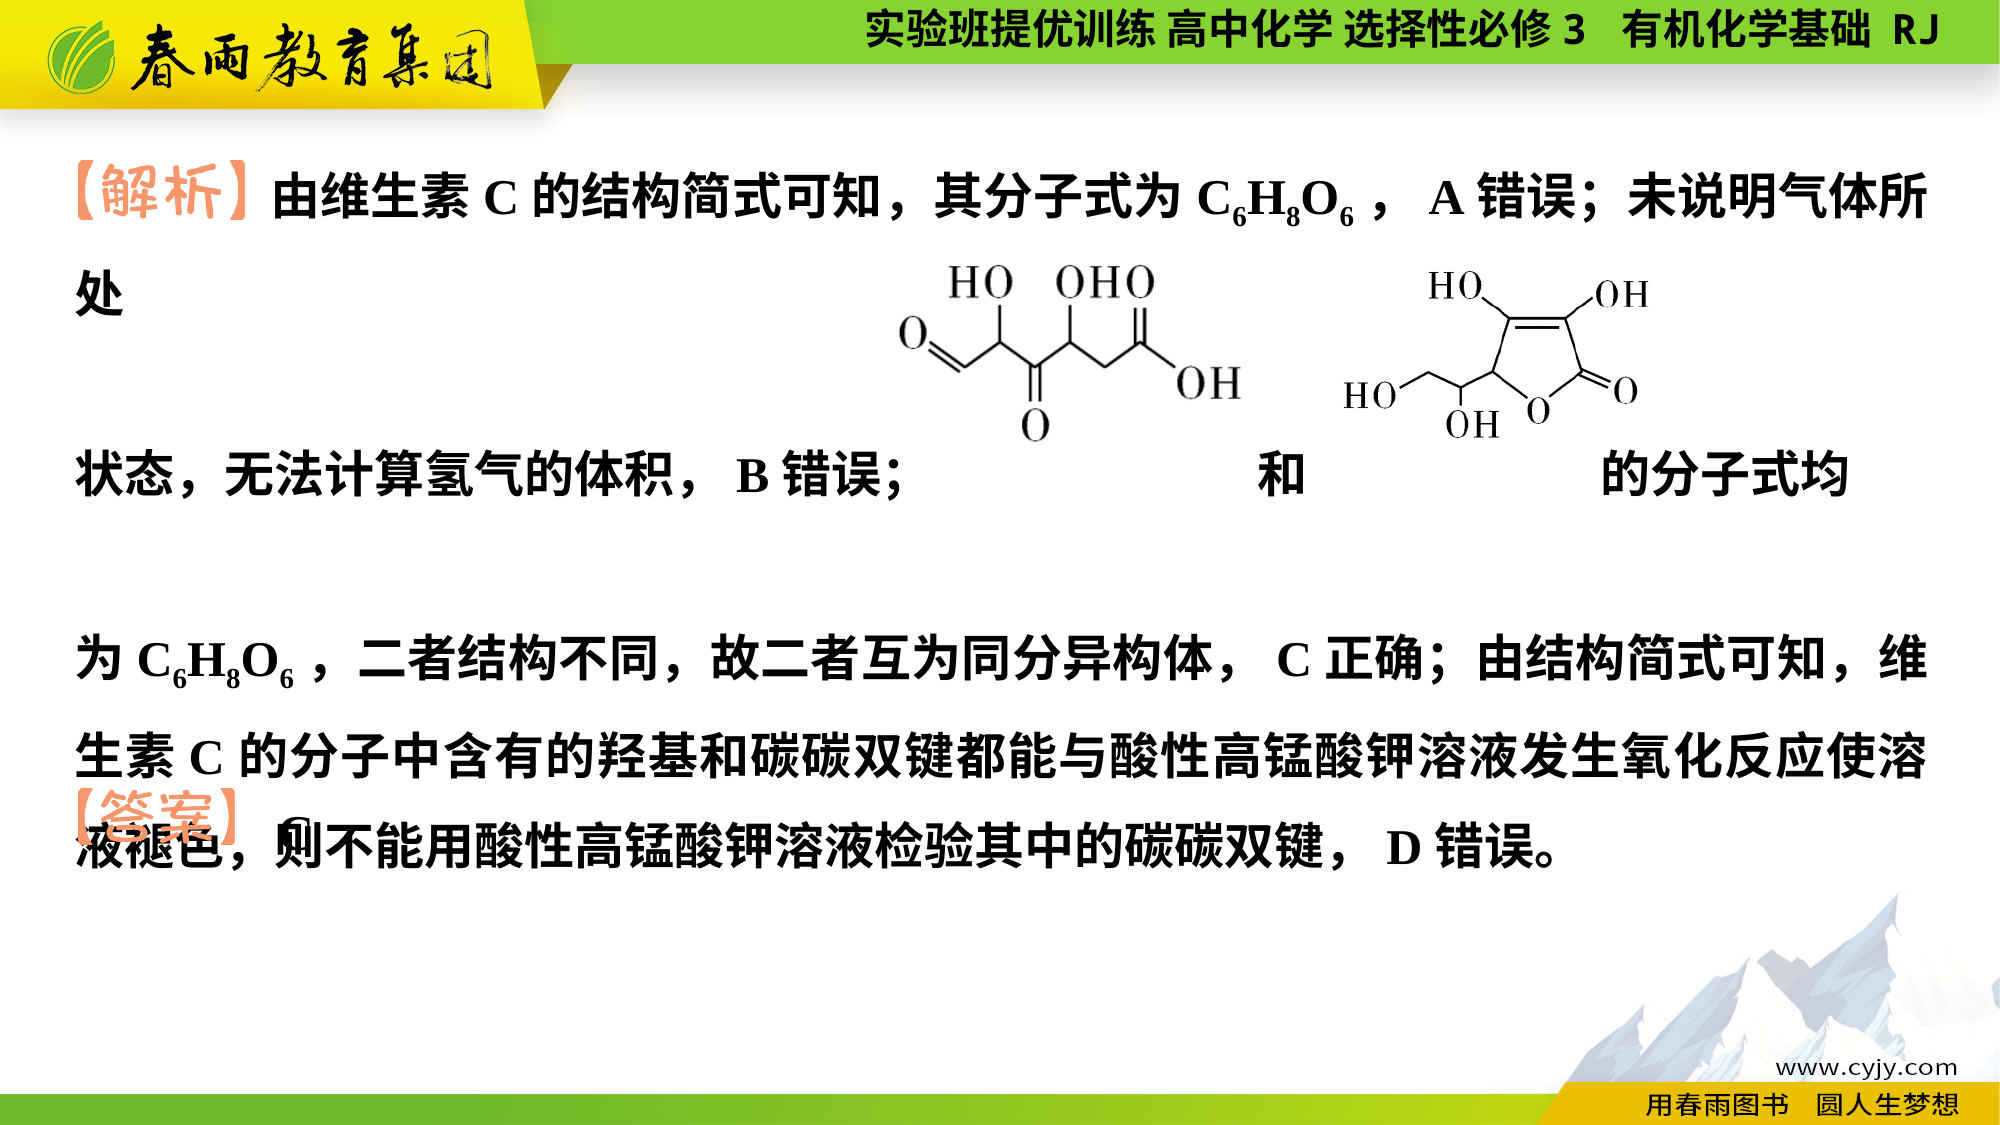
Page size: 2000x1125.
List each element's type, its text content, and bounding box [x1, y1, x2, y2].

picture [0, 0, 2000, 1125]
list 由维生素C的结构简式可知，其分子式为C6H8O6，A错误；未说明气体所处 状态，无法计算氢气的体积，B错误； 和 的分子式均 为C6H8O6，二者结构不同，故二者互为同分异构体，C正确；由结构简式可知，维生素C的分子中含有的羟基和碳碳双键都能与酸性高锰酸钾溶液发生氧化反应使溶液褪色，则不能用酸性高锰酸钾溶液检验其中的碳碳双键，D错误。 [59, 122, 1944, 774]
text_box C [263, 763, 329, 868]
